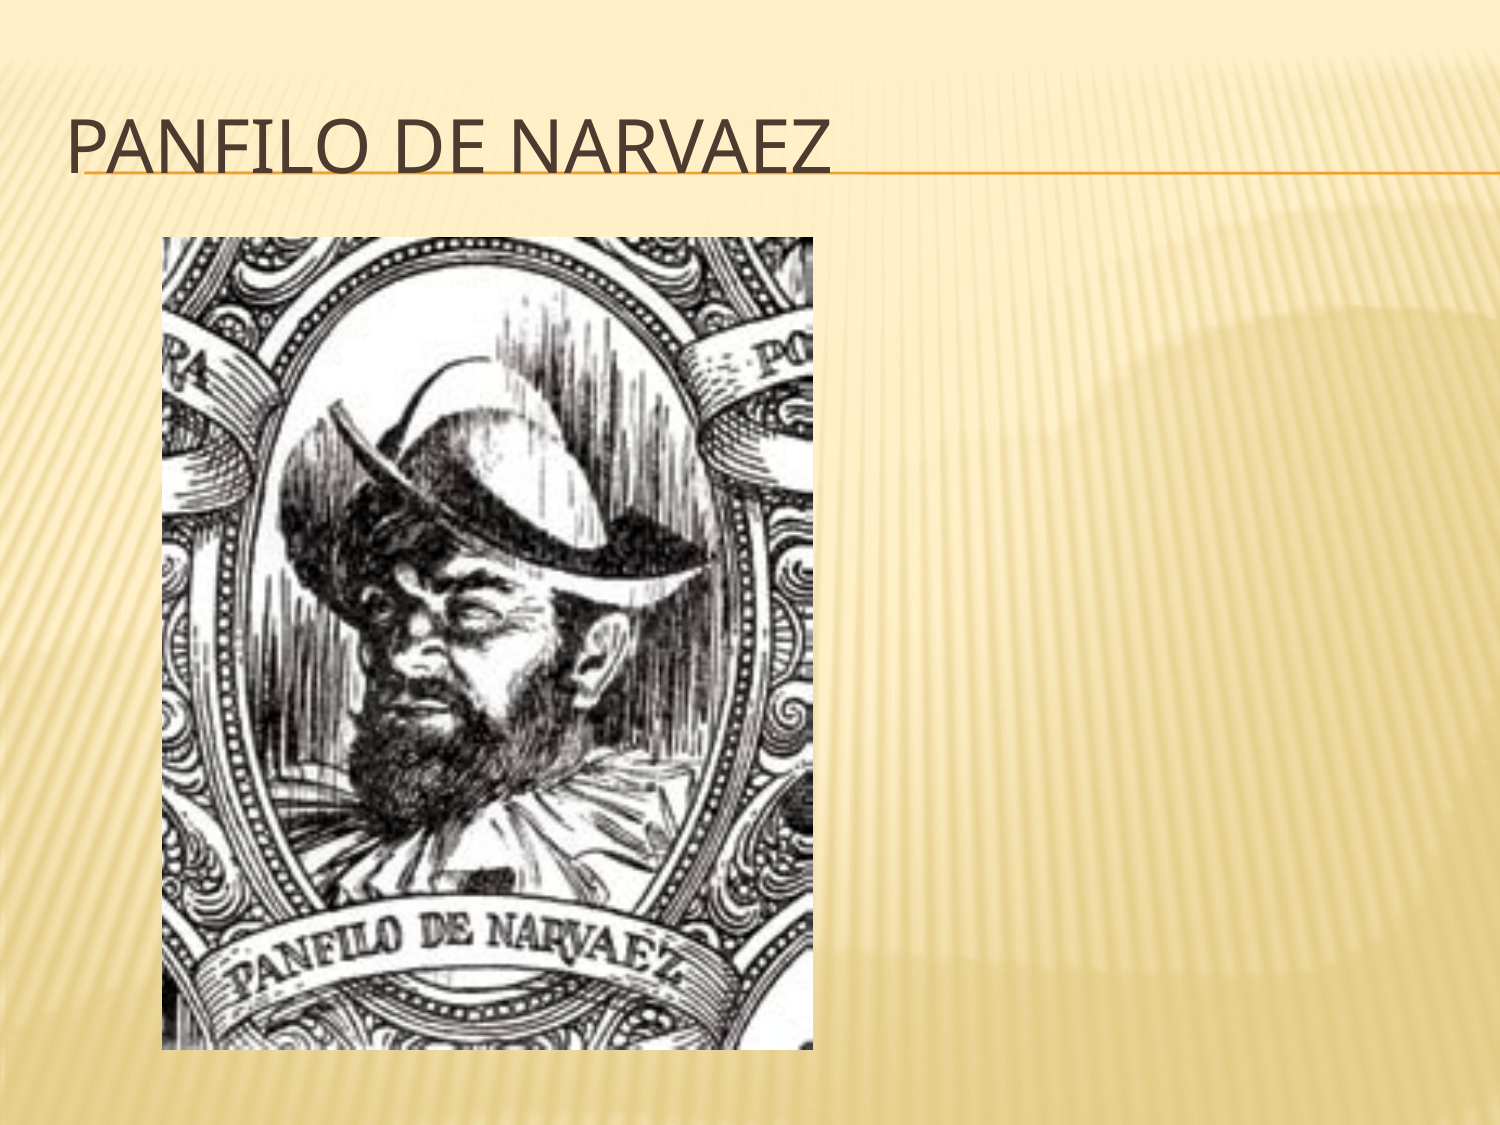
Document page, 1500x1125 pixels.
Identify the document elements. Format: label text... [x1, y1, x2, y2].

title Panfilo de Narvaez [50, 75, 1475, 213]
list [162, 237, 813, 1051]
